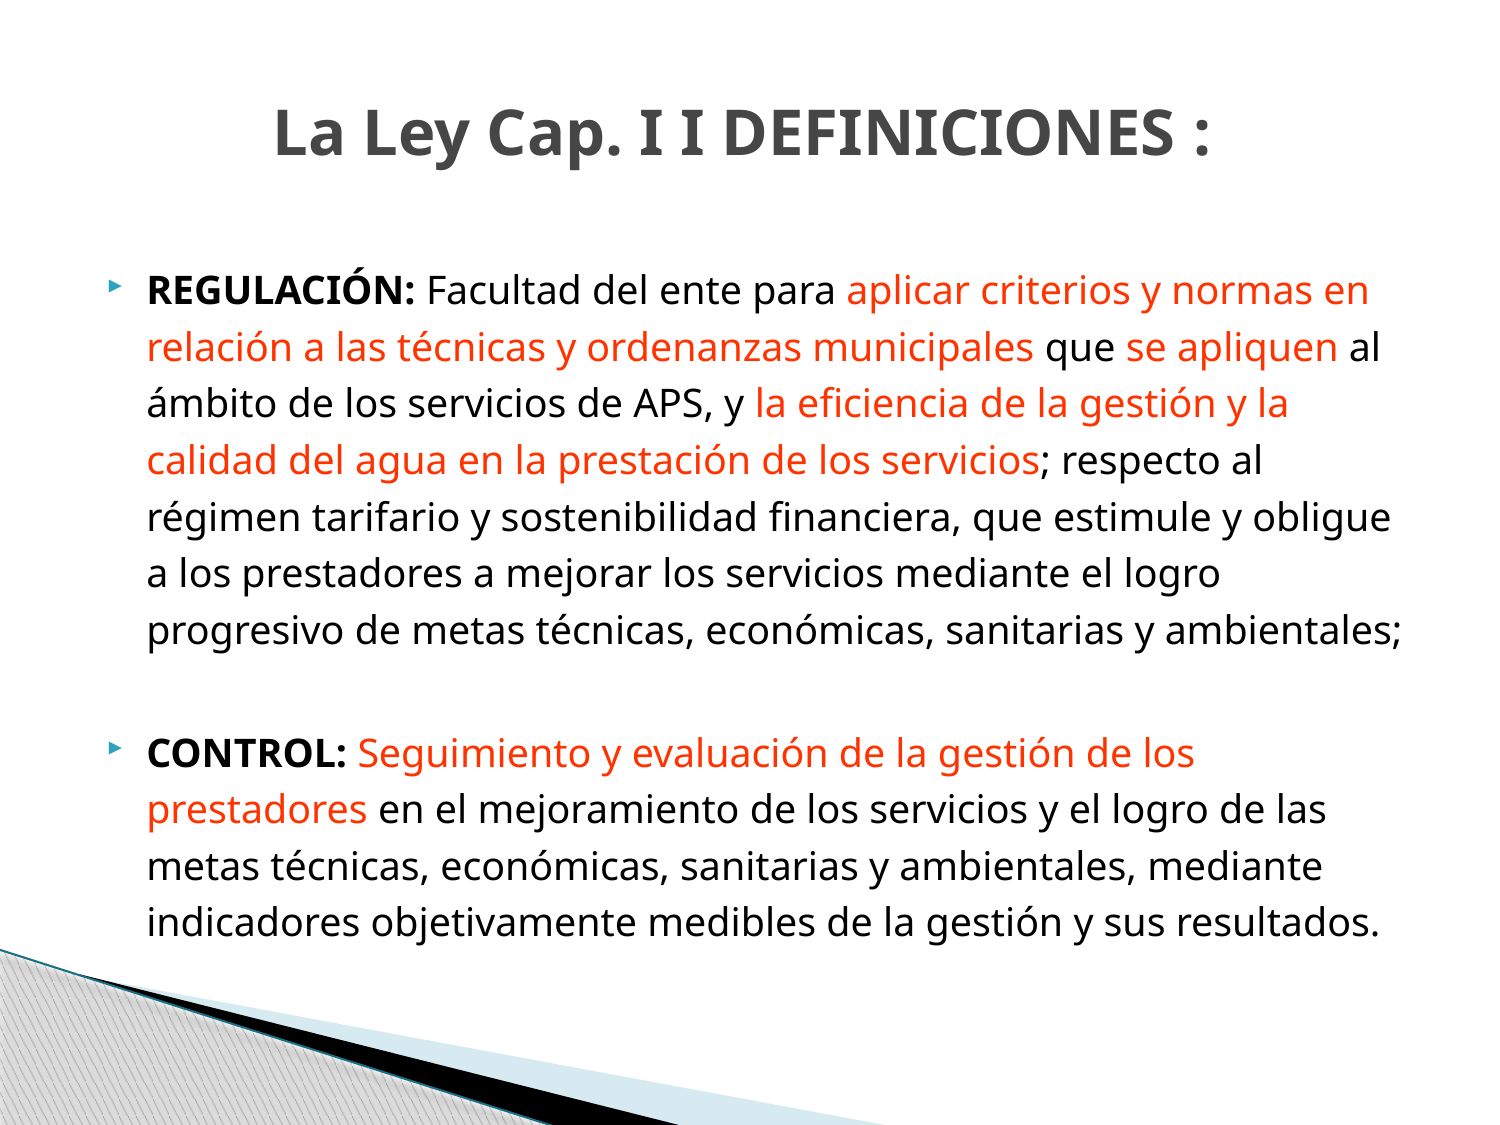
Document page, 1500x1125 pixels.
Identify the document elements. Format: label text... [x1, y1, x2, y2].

list REGULACIÓN: Facultad del ente para aplicar criterios y normas en relación a las técnicas y ordenanzas municipales que se apliquen al ámbito de los servicios de APS, y la eficiencia de la gestión y la calidad del agua en la prestación de los servicios; respecto al régimen tarifario y sostenibilidad financiera, que estimule y obligue a los prestadores a mejorar los servicios mediante el logro progresivo de metas técnicas, económicas, sanitarias y ambientales; CONTROL: Seguimiento y evaluación de la gestión de los prestadores en el mejoramiento de los servicios y el logro de las metas técnicas, económicas, sanitarias y ambientales, mediante indicadores objetivamente medibles de la gestión y sus resultados. [75, 199, 1425, 1043]
title La Ley Cap. I I DEFINICIONES : [257, 46, 1231, 213]
